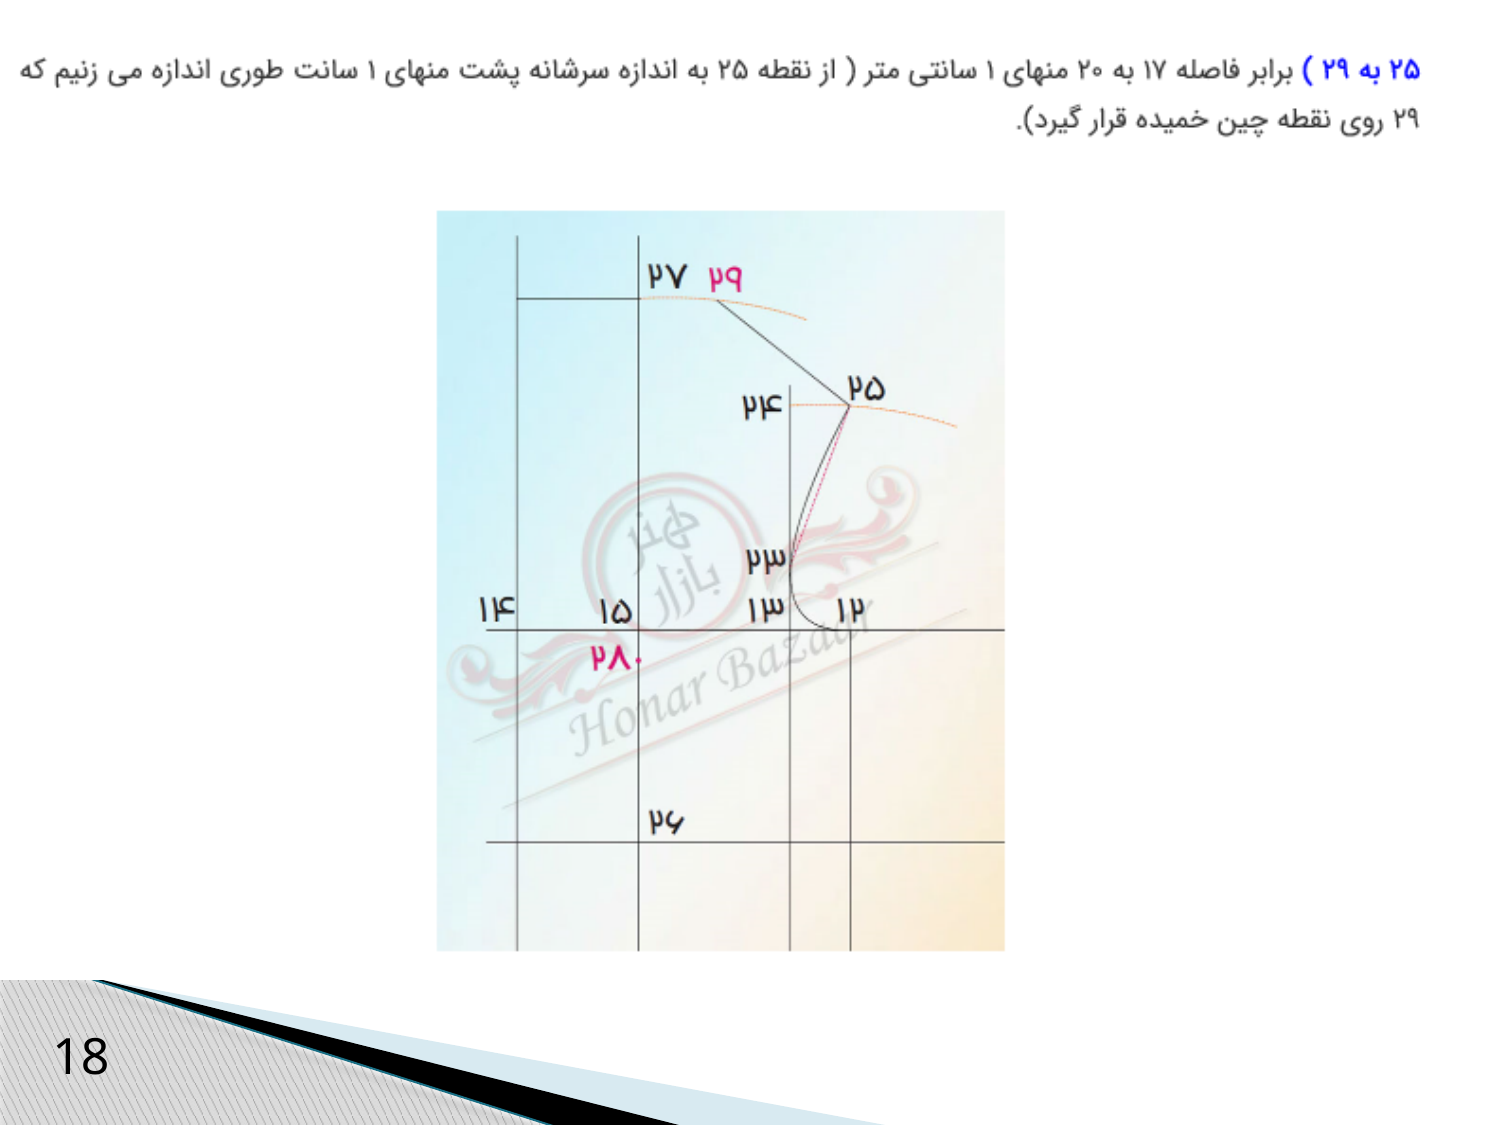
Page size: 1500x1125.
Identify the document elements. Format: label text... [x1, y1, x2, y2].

text_box 18 [37, 1017, 138, 1093]
picture [0, 37, 1488, 980]
